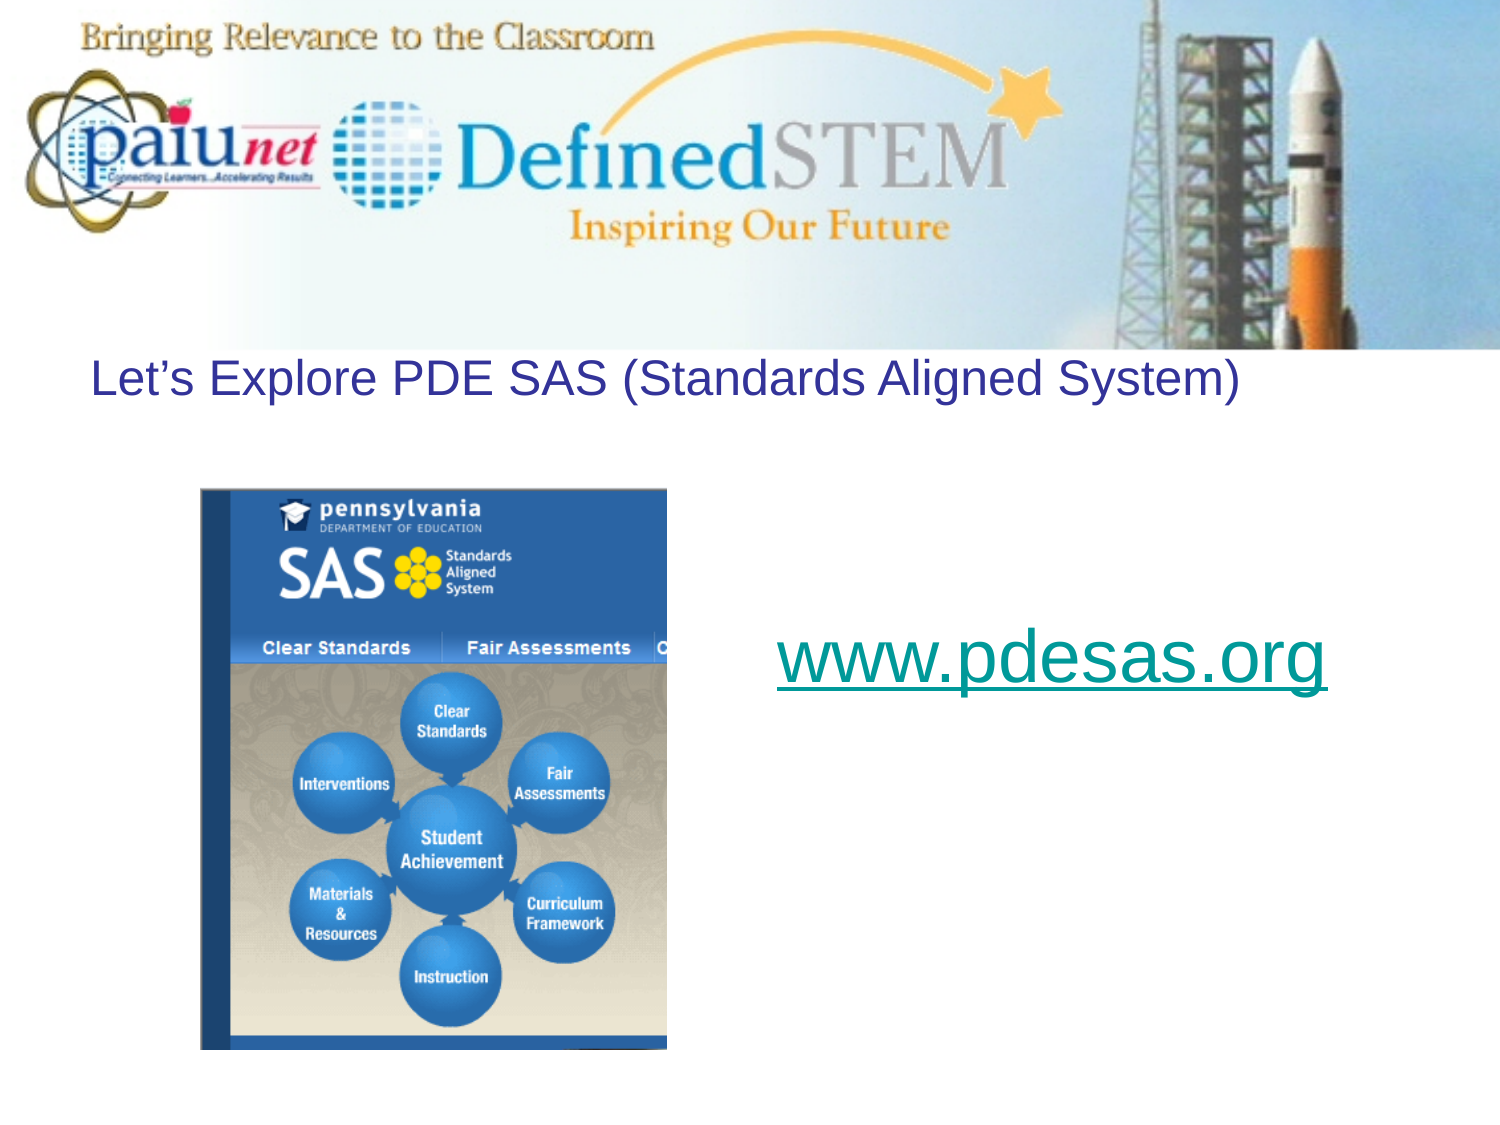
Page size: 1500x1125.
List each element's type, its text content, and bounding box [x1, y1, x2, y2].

picture [199, 487, 668, 1051]
text_box www.pdesas.org [762, 599, 1375, 705]
picture [0, 0, 1500, 365]
list Let’s Explore PDE SAS (Standards Aligned System) [74, 349, 1426, 1006]
